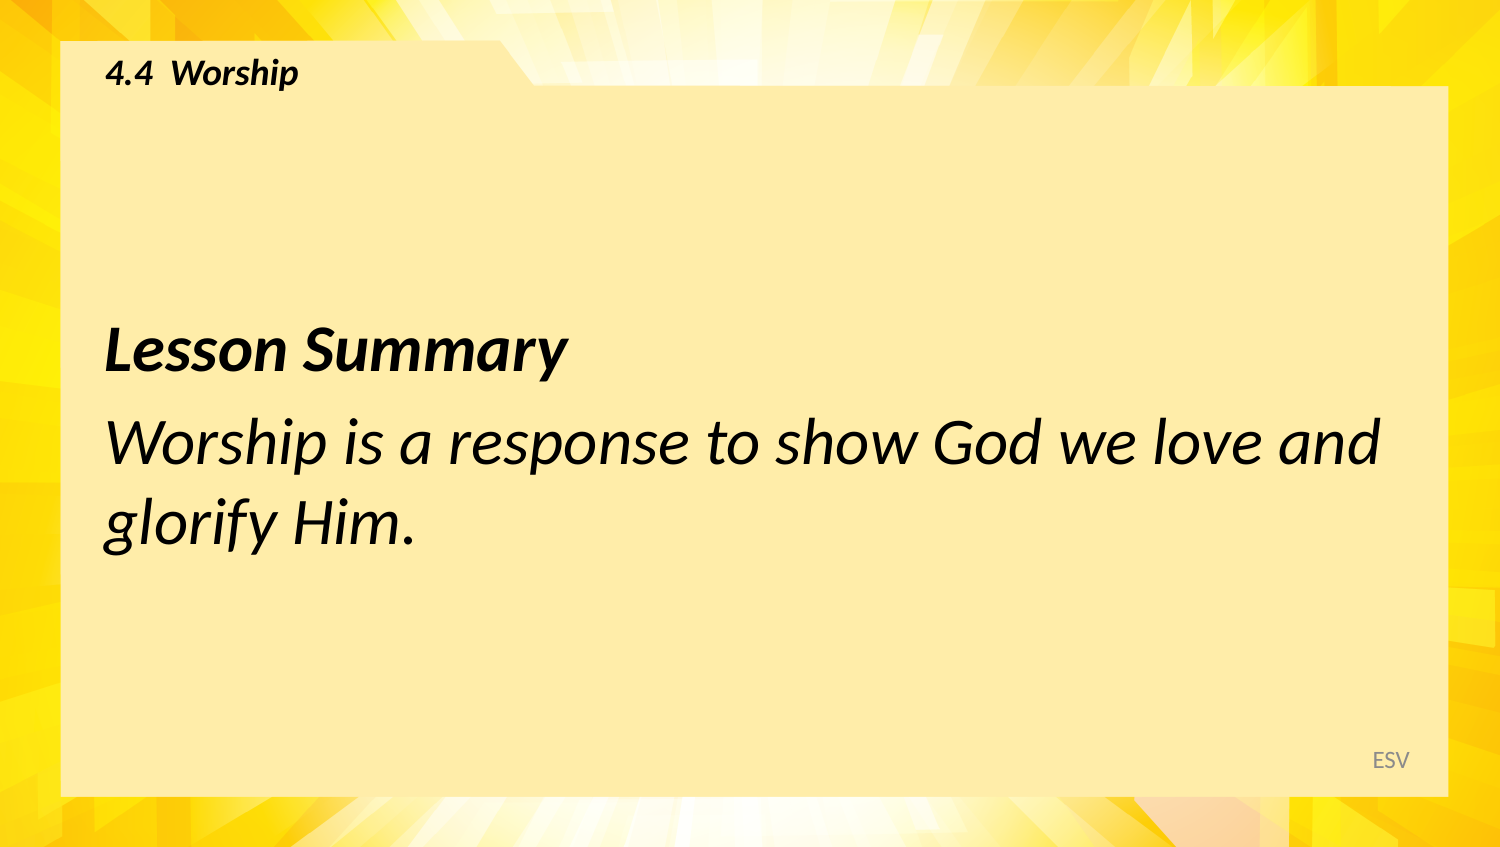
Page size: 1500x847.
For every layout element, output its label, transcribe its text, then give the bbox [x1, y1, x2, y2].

picture [0, 0, 1500, 847]
footer ESV [950, 736, 1425, 782]
list Lesson Summary Worship is a response to show God we love and glorify Him. [89, 141, 1403, 722]
title 4.4 Worship [89, 33, 1420, 108]
